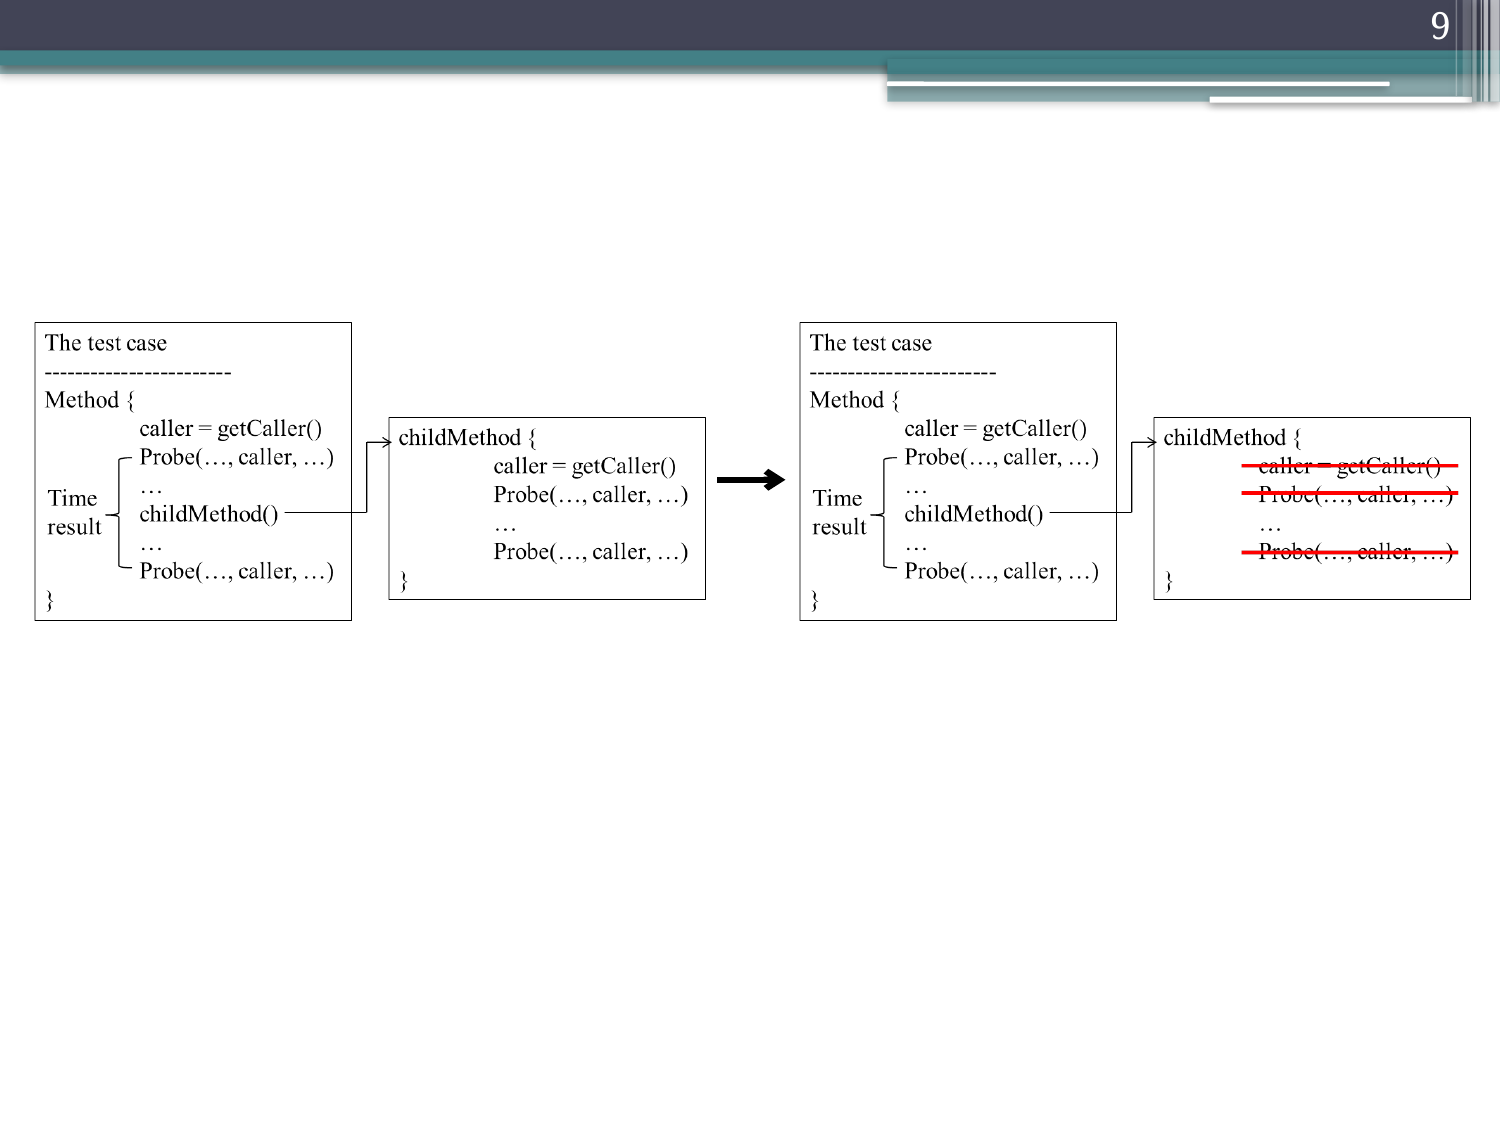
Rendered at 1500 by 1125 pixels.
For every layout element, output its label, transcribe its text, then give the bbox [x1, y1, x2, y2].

picture [29, 319, 706, 628]
picture [794, 319, 1471, 628]
slide_number 9 [1341, 0, 1466, 61]
